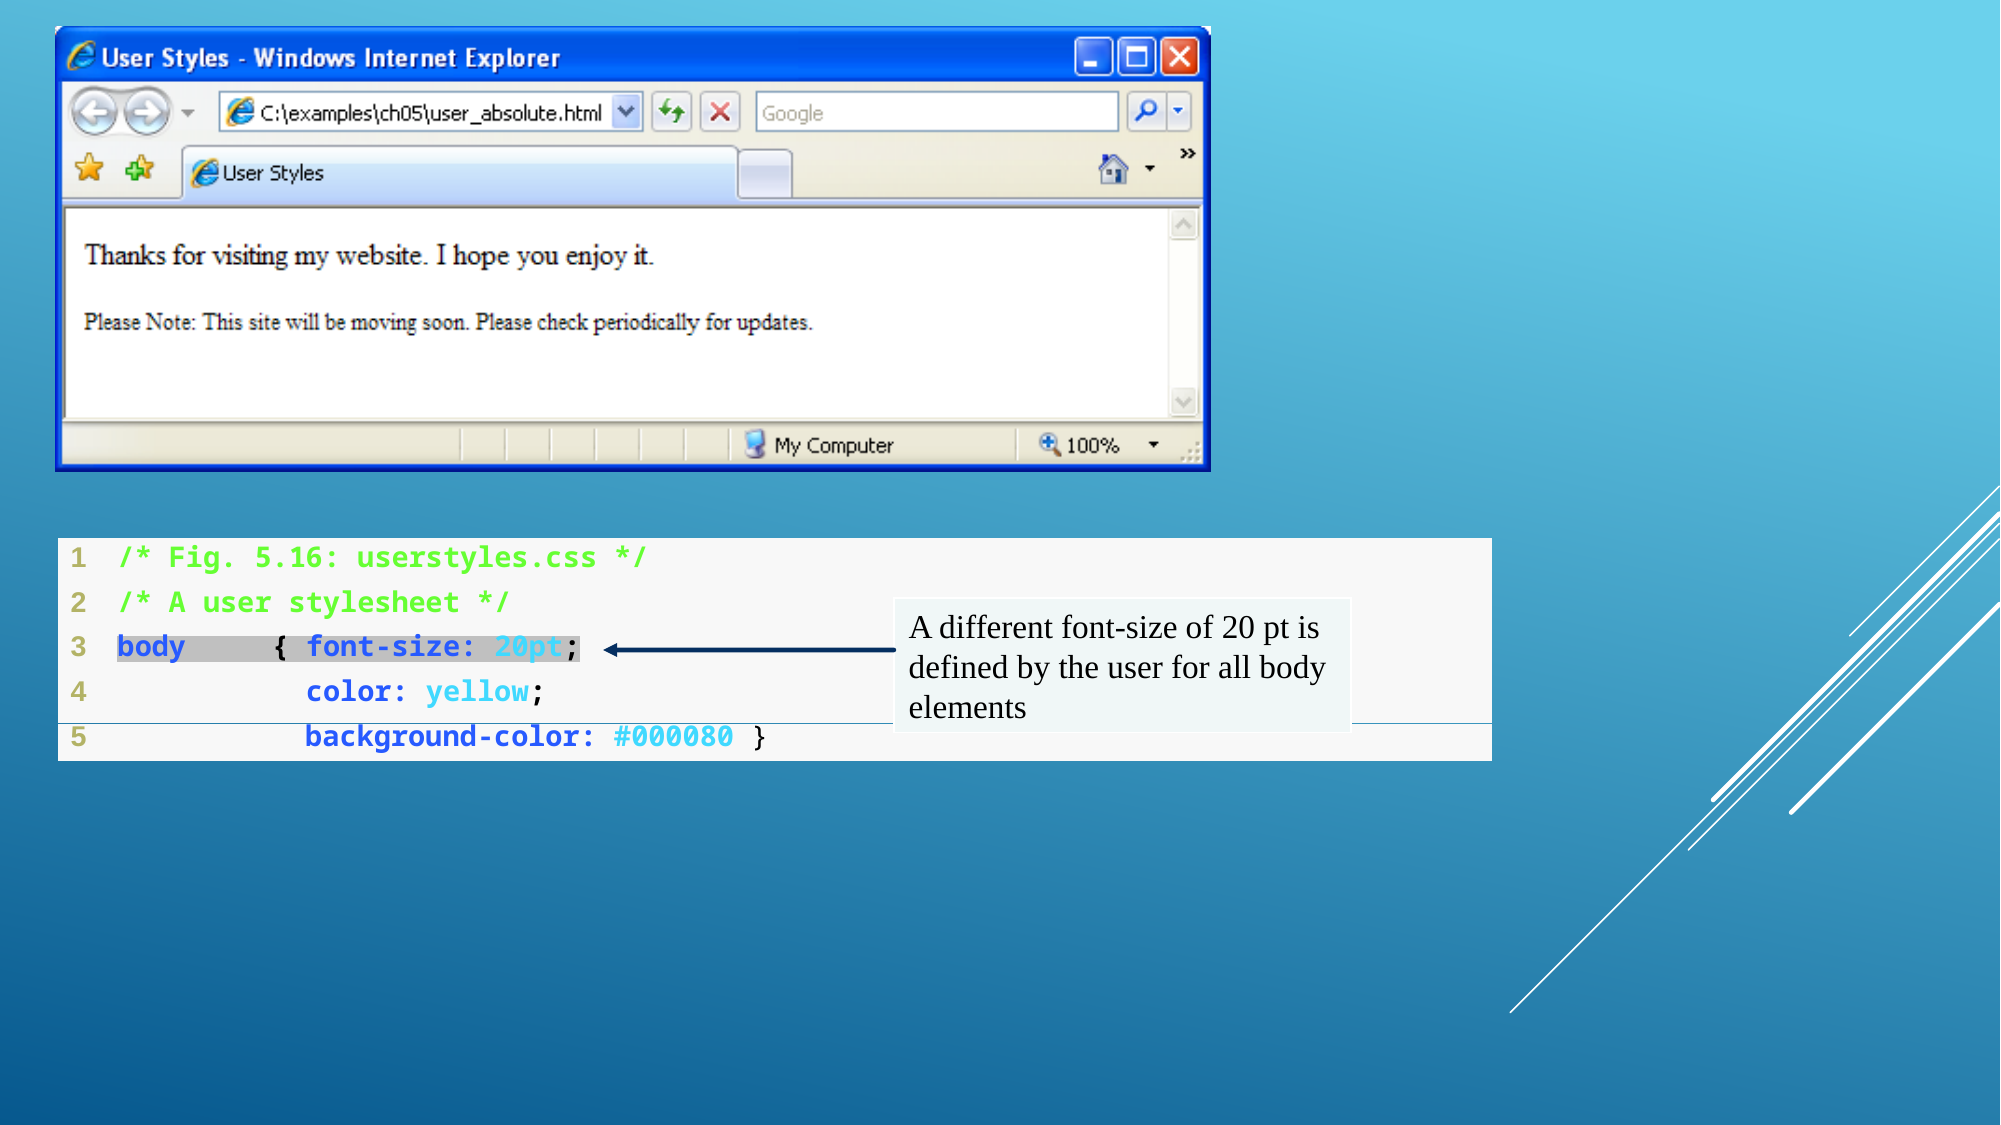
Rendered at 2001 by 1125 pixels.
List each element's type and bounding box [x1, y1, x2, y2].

picture [55, 26, 1211, 472]
text_box [55, 537, 1593, 965]
